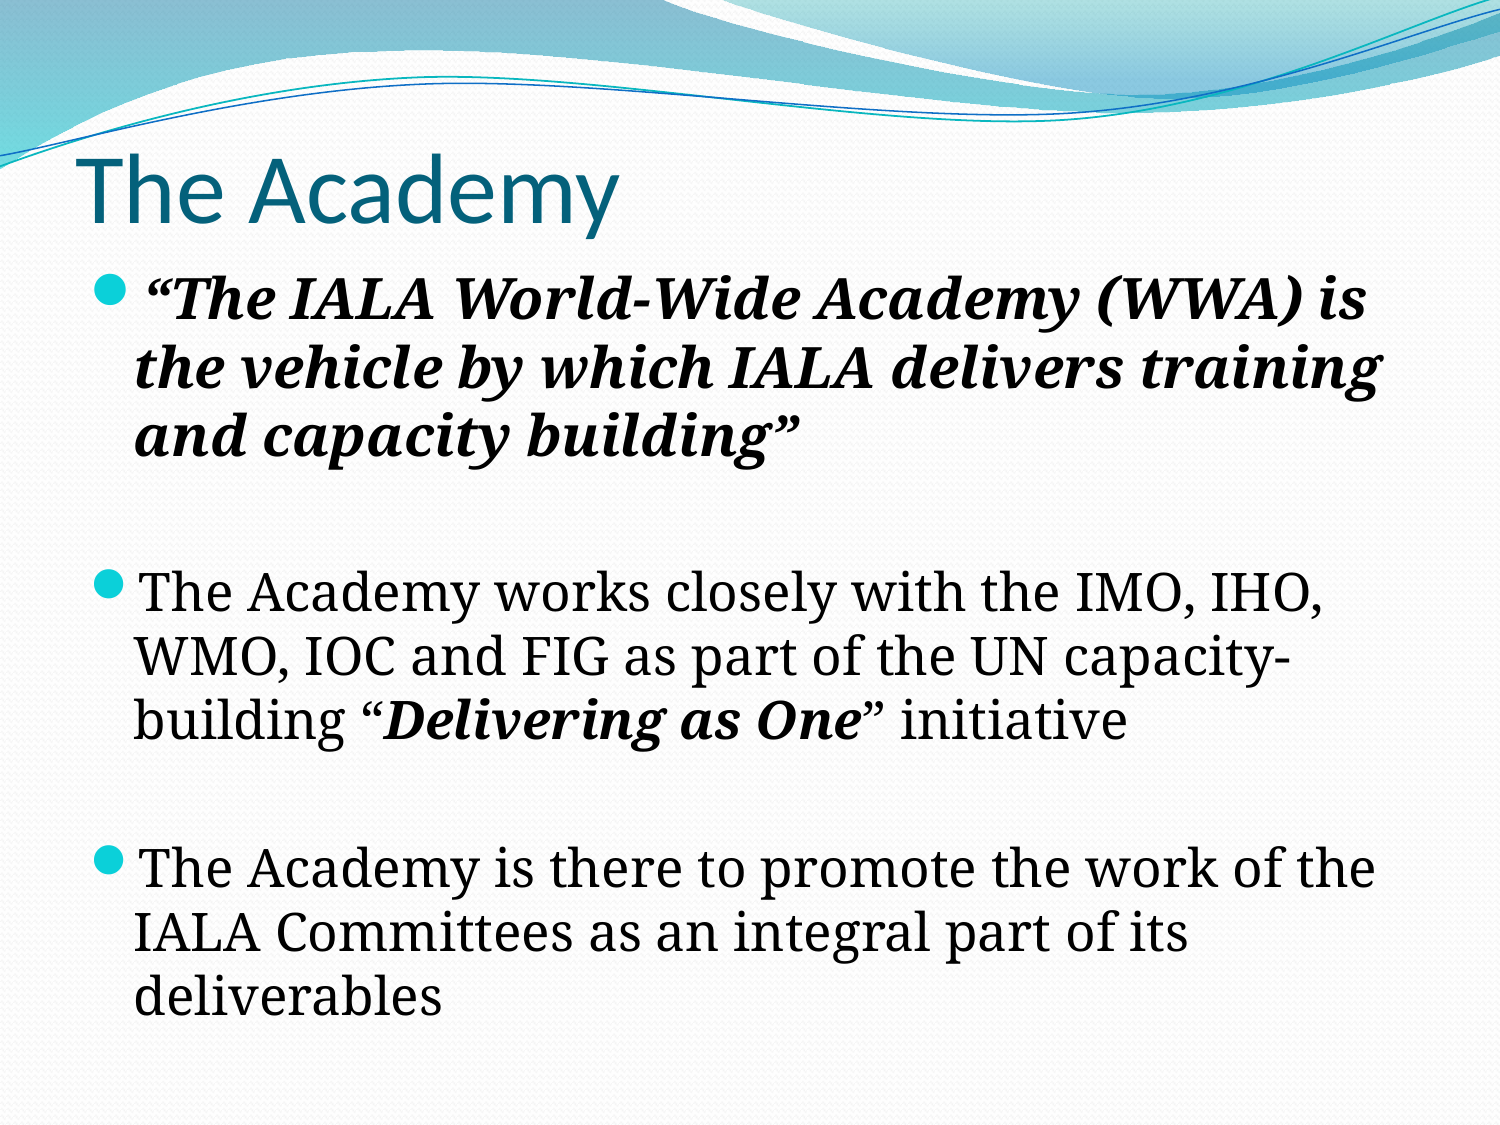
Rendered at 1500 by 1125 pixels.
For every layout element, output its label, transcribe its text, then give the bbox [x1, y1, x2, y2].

list “The IALA World-Wide Academy (WWA) is the vehicle by which IALA delivers training and capacity building” The Academy works closely with the IMO, IHO, WMO, IOC and FIG as part of the UN capacity-building “Delivering as One” initiative The Academy is there to promote the work of the IALA Committees as an integral part of its deliverables [75, 255, 1425, 1038]
title The Academy [75, 115, 1425, 244]
